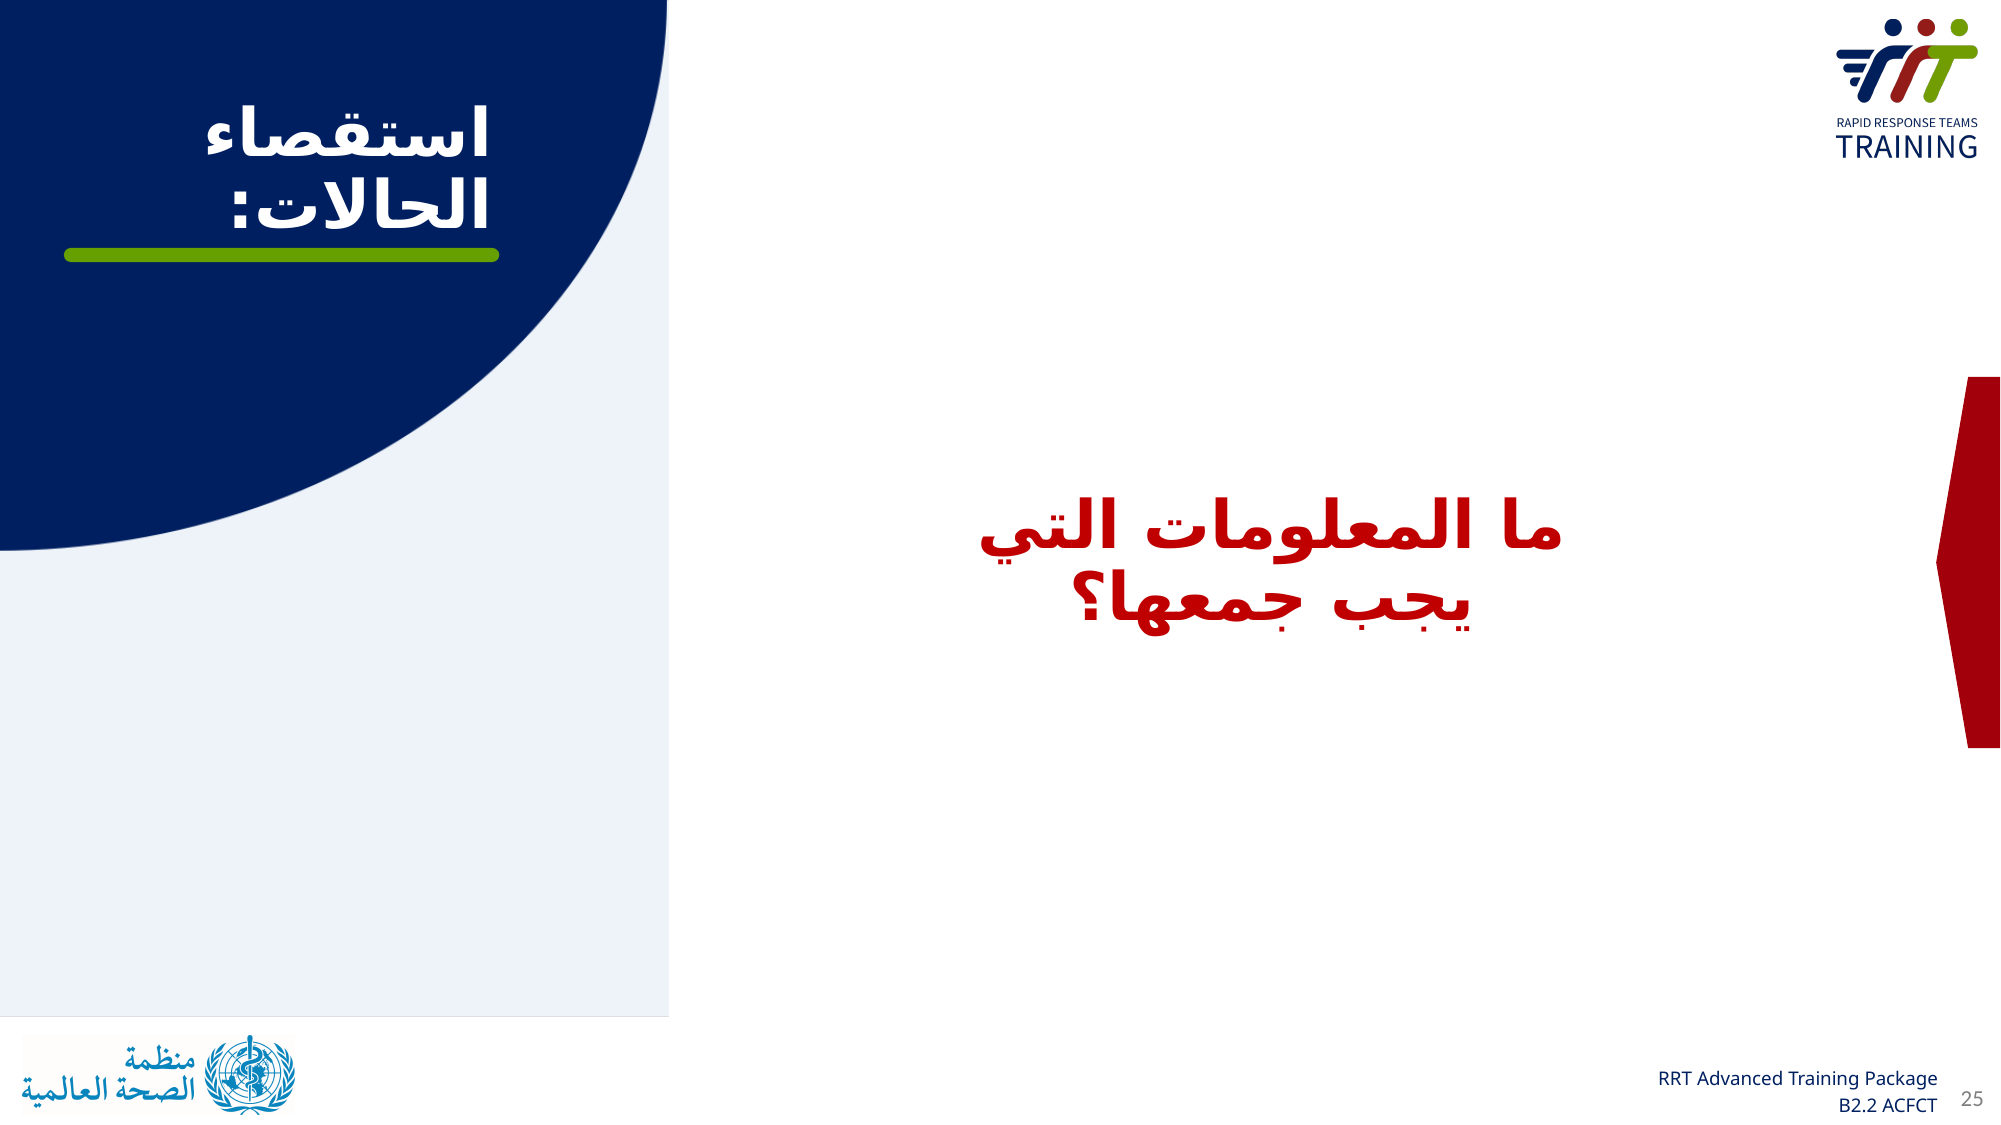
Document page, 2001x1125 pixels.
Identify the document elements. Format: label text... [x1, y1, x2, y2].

picture [252, 1050, 258, 1059]
picture [0, 0, 669, 1018]
picture [22, 1035, 295, 1115]
picture [1835, 19, 1978, 167]
title استقصاء الحالات: [0, 72, 501, 270]
text_box ما المعلومات التي يجب جمعها؟ [919, 483, 1625, 642]
